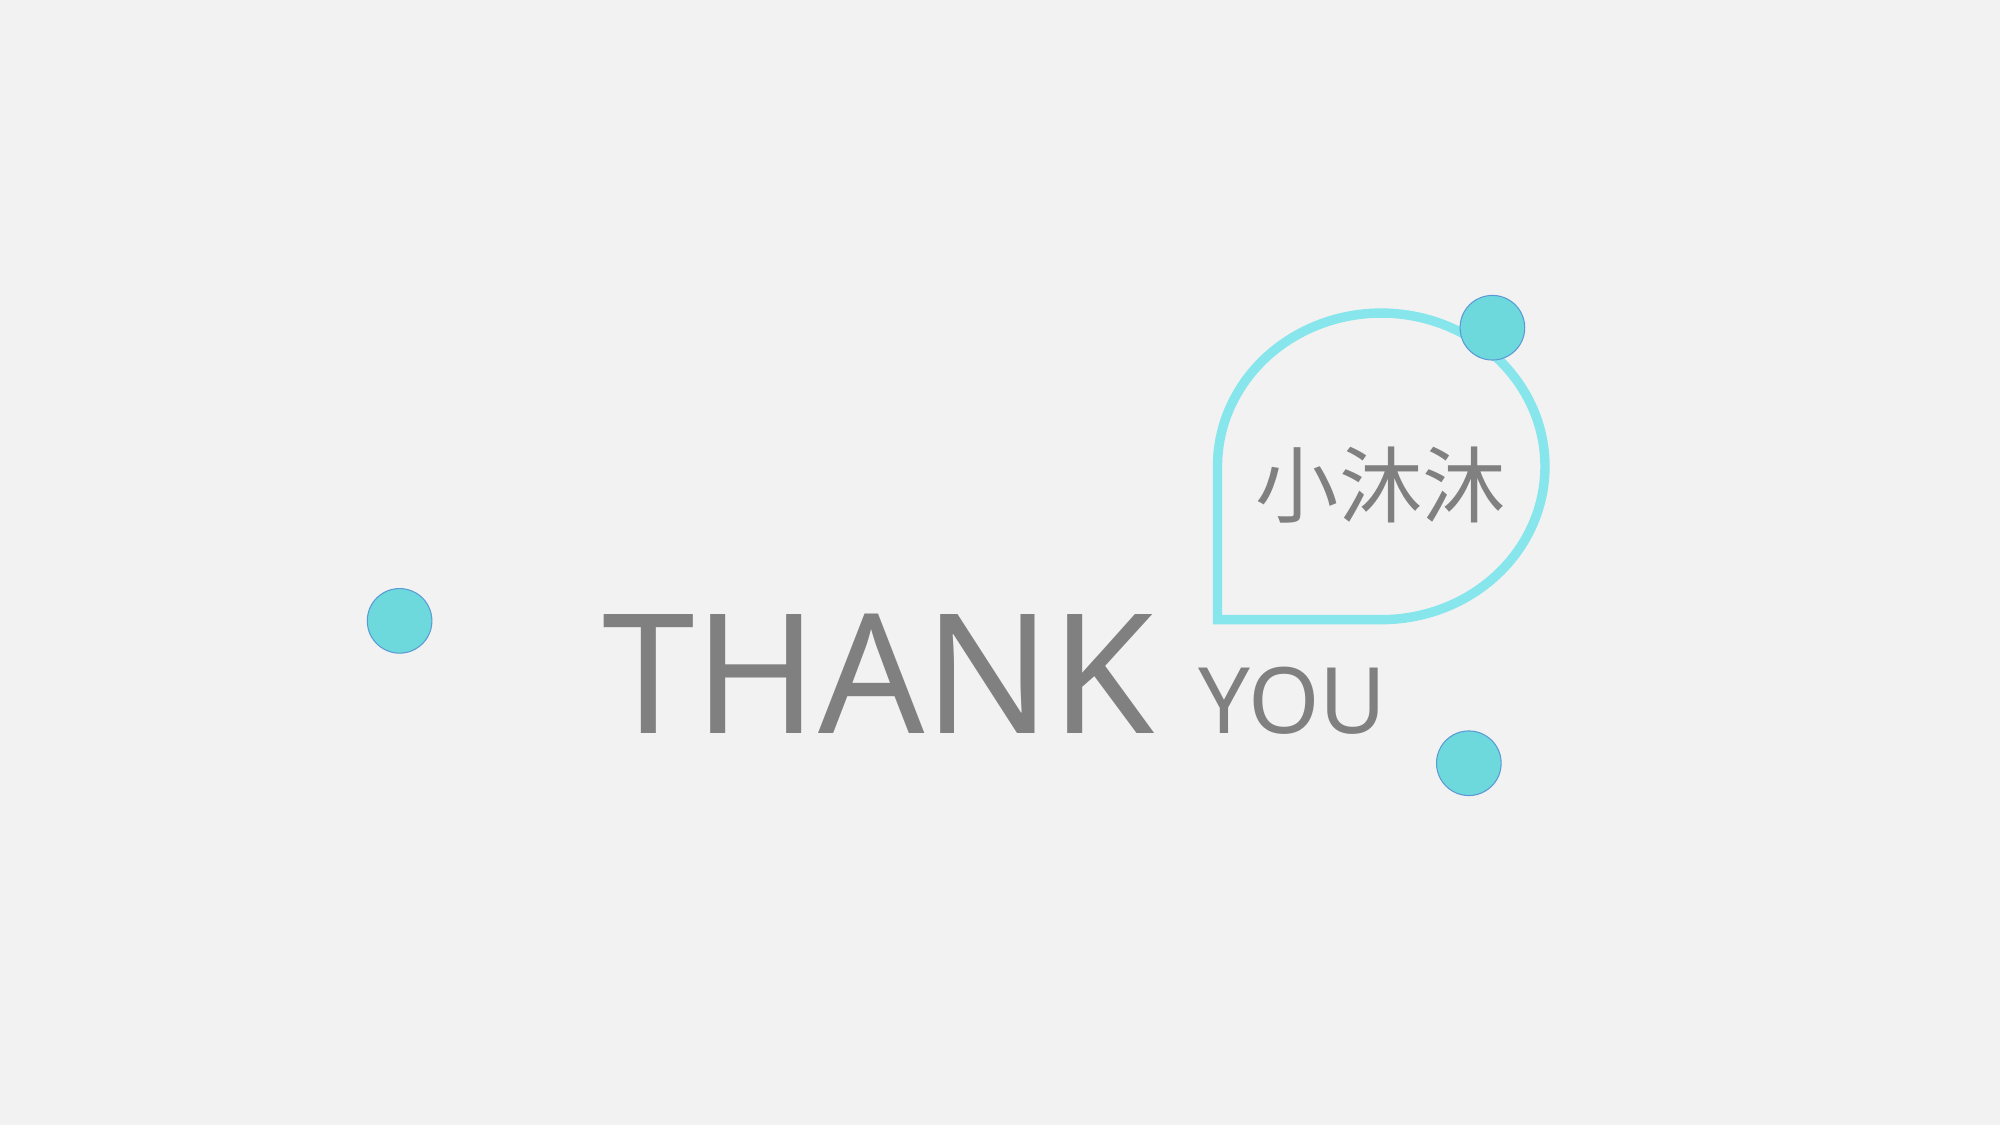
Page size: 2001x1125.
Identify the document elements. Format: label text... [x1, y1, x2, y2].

text_box [1216, 312, 1547, 621]
text_box [366, 588, 433, 654]
text_box [1459, 294, 1526, 361]
text_box [1435, 730, 1502, 797]
text_box THANK YOU [587, 559, 1560, 775]
text_box 小沐沐 [1241, 426, 1534, 541]
